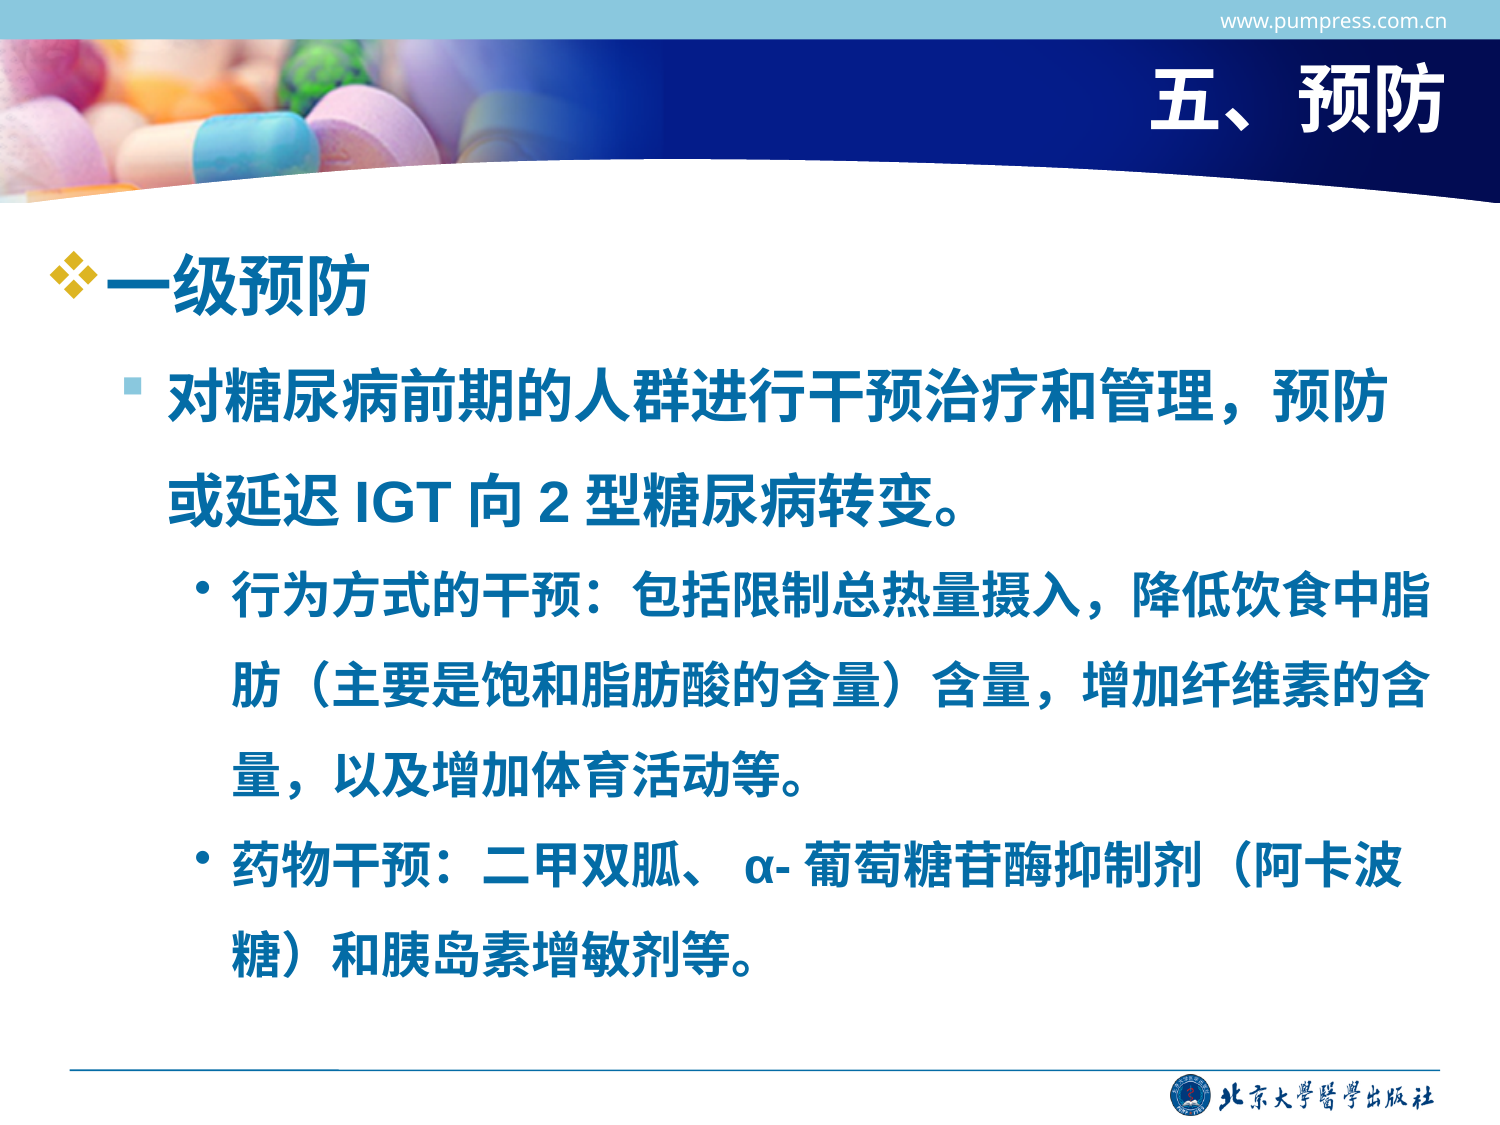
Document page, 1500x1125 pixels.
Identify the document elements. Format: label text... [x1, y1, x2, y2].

picture [0, 40, 1500, 203]
slide_number www.pumpress.com.cn [1024, 0, 1463, 38]
list 一级预防 对糖尿病前期的人群进行干预治疗和管理，预防或延迟IGT向2型糖尿病转变。 行为方式的干预：包括限制总热量摄入，降低饮食中脂肪（主要是饱和脂肪酸的含量）含量，增加纤维素的含量，以及增加体育活动等。 药物干预：二甲双胍、α-葡萄糖苷酶抑制剂（阿卡波糖）和胰岛素增敏剂等。 [29, 196, 1460, 1071]
title 五、预防 [137, 49, 1463, 143]
picture [1170, 1074, 1436, 1118]
